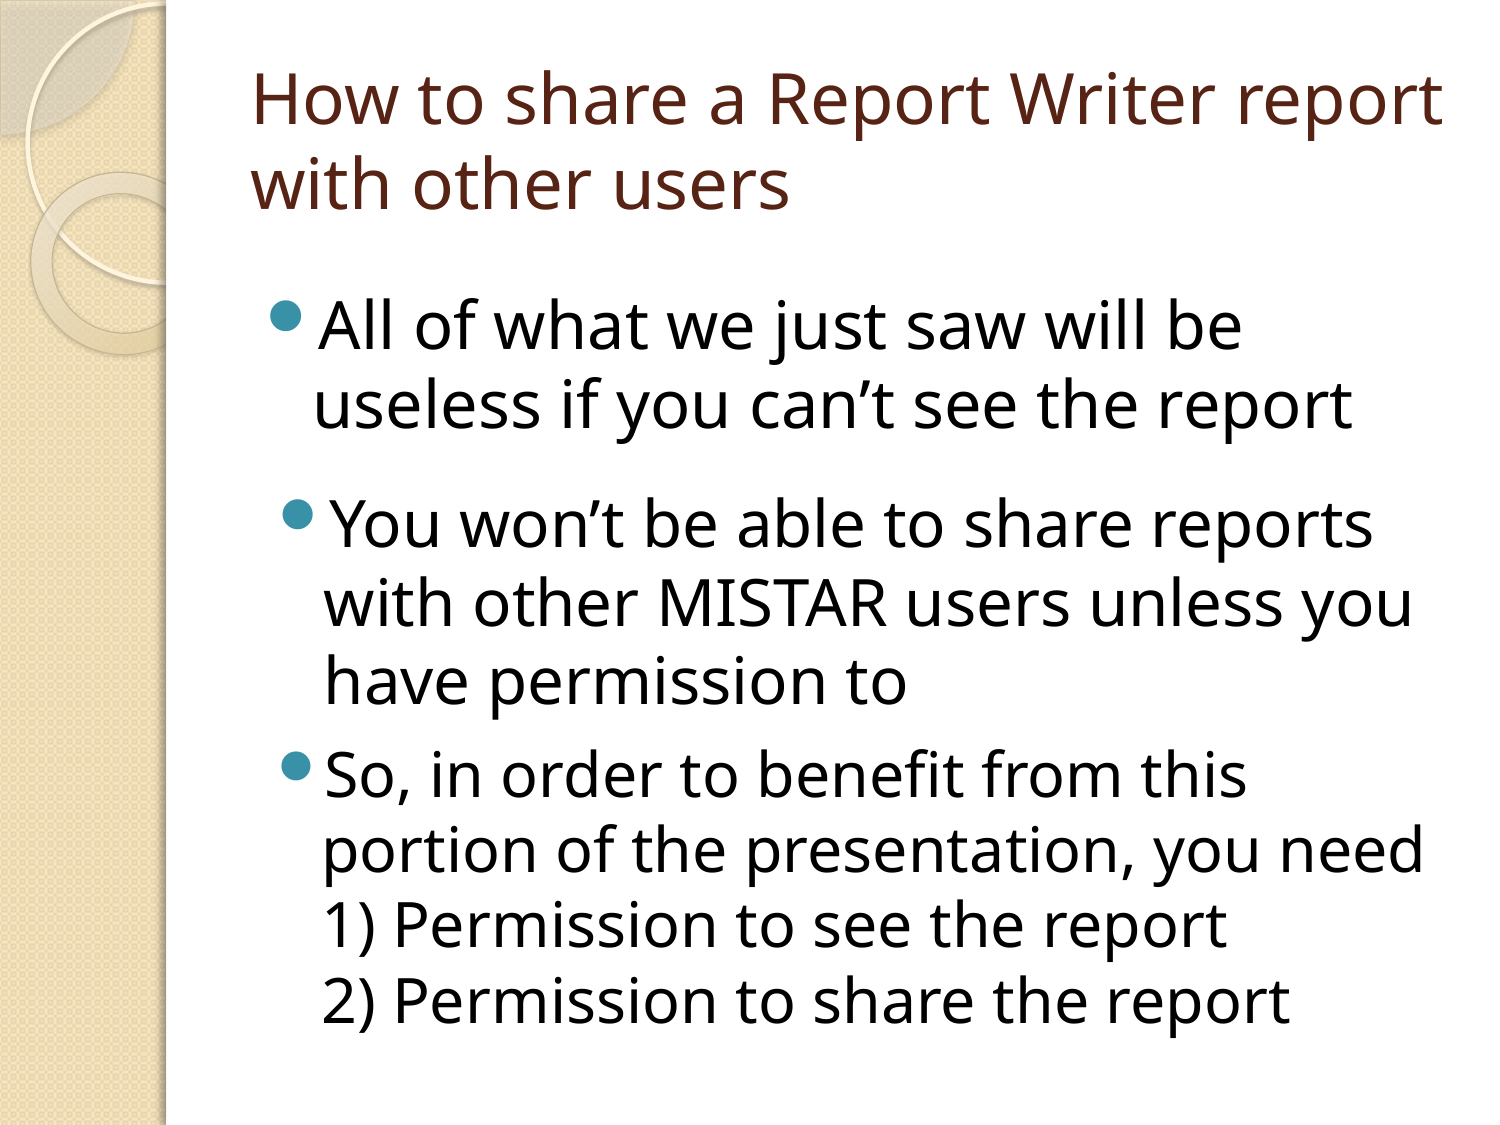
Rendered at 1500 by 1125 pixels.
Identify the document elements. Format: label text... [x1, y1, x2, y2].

text_box So, in order to benefit from this portion of the presentation, you need 1) Permission to see the report 2) Permission to share the report [249, 727, 1480, 1063]
text_box You won’t be able to share reports with other MISTAR users unless you have permission to [250, 474, 1481, 725]
title How to share a Report Writer report with other users [235, 45, 1466, 233]
list All of what we just saw will be useless if you can’t see the report [237, 275, 1468, 463]
